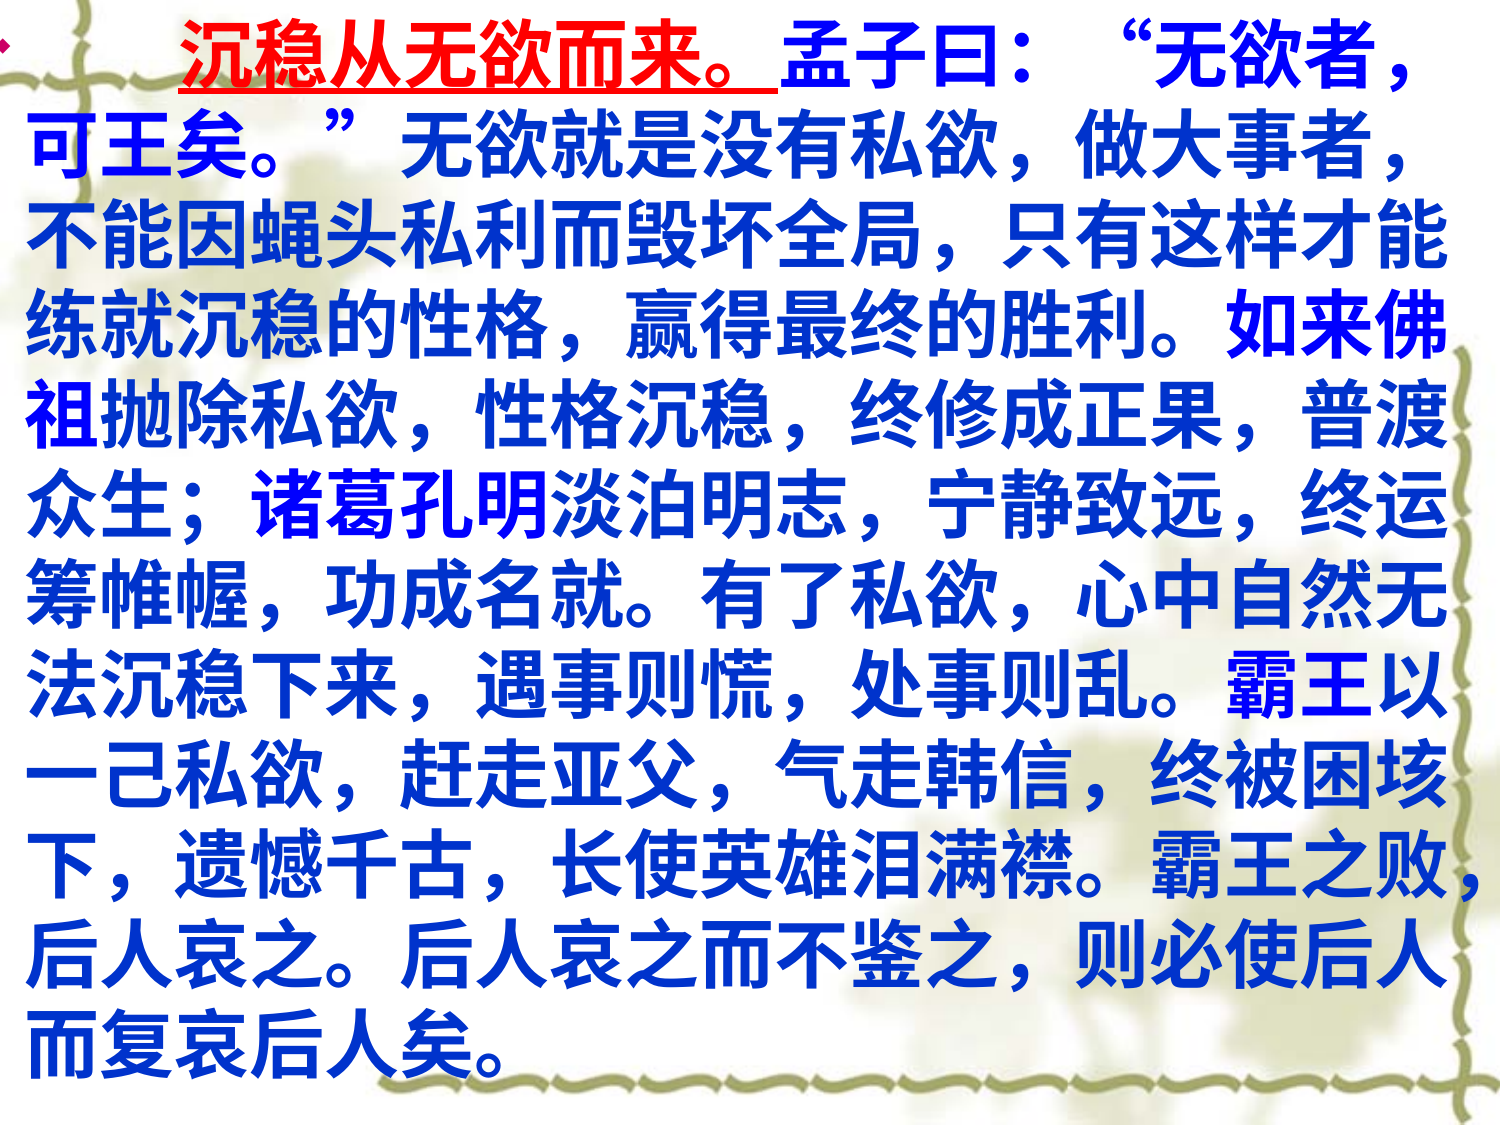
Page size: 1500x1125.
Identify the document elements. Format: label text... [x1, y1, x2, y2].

list 沉稳从无欲而来。孟子曰：“无欲者，可王矣。”无欲就是没有私欲，做大事者，不能因蝇头私利而毁坏全局，只有这样才能练就沉稳的性格，赢得最终的胜利。如来佛祖抛除私欲，性格沉稳，终修成正果，普渡众生；诸葛孔明淡泊明志，宁静致远，终运筹帷幄，功成名就。有了私欲，心中自然无法沉稳下来，遇事则慌，处事则乱。霸王以一己私欲，赶走亚父，气走韩信，终被困垓下，遗憾千古，长使英雄泪满襟。霸王之败，后人哀之。后人哀之而不鉴之，则必使后人而复哀后人矣。 [0, 0, 1500, 1125]
